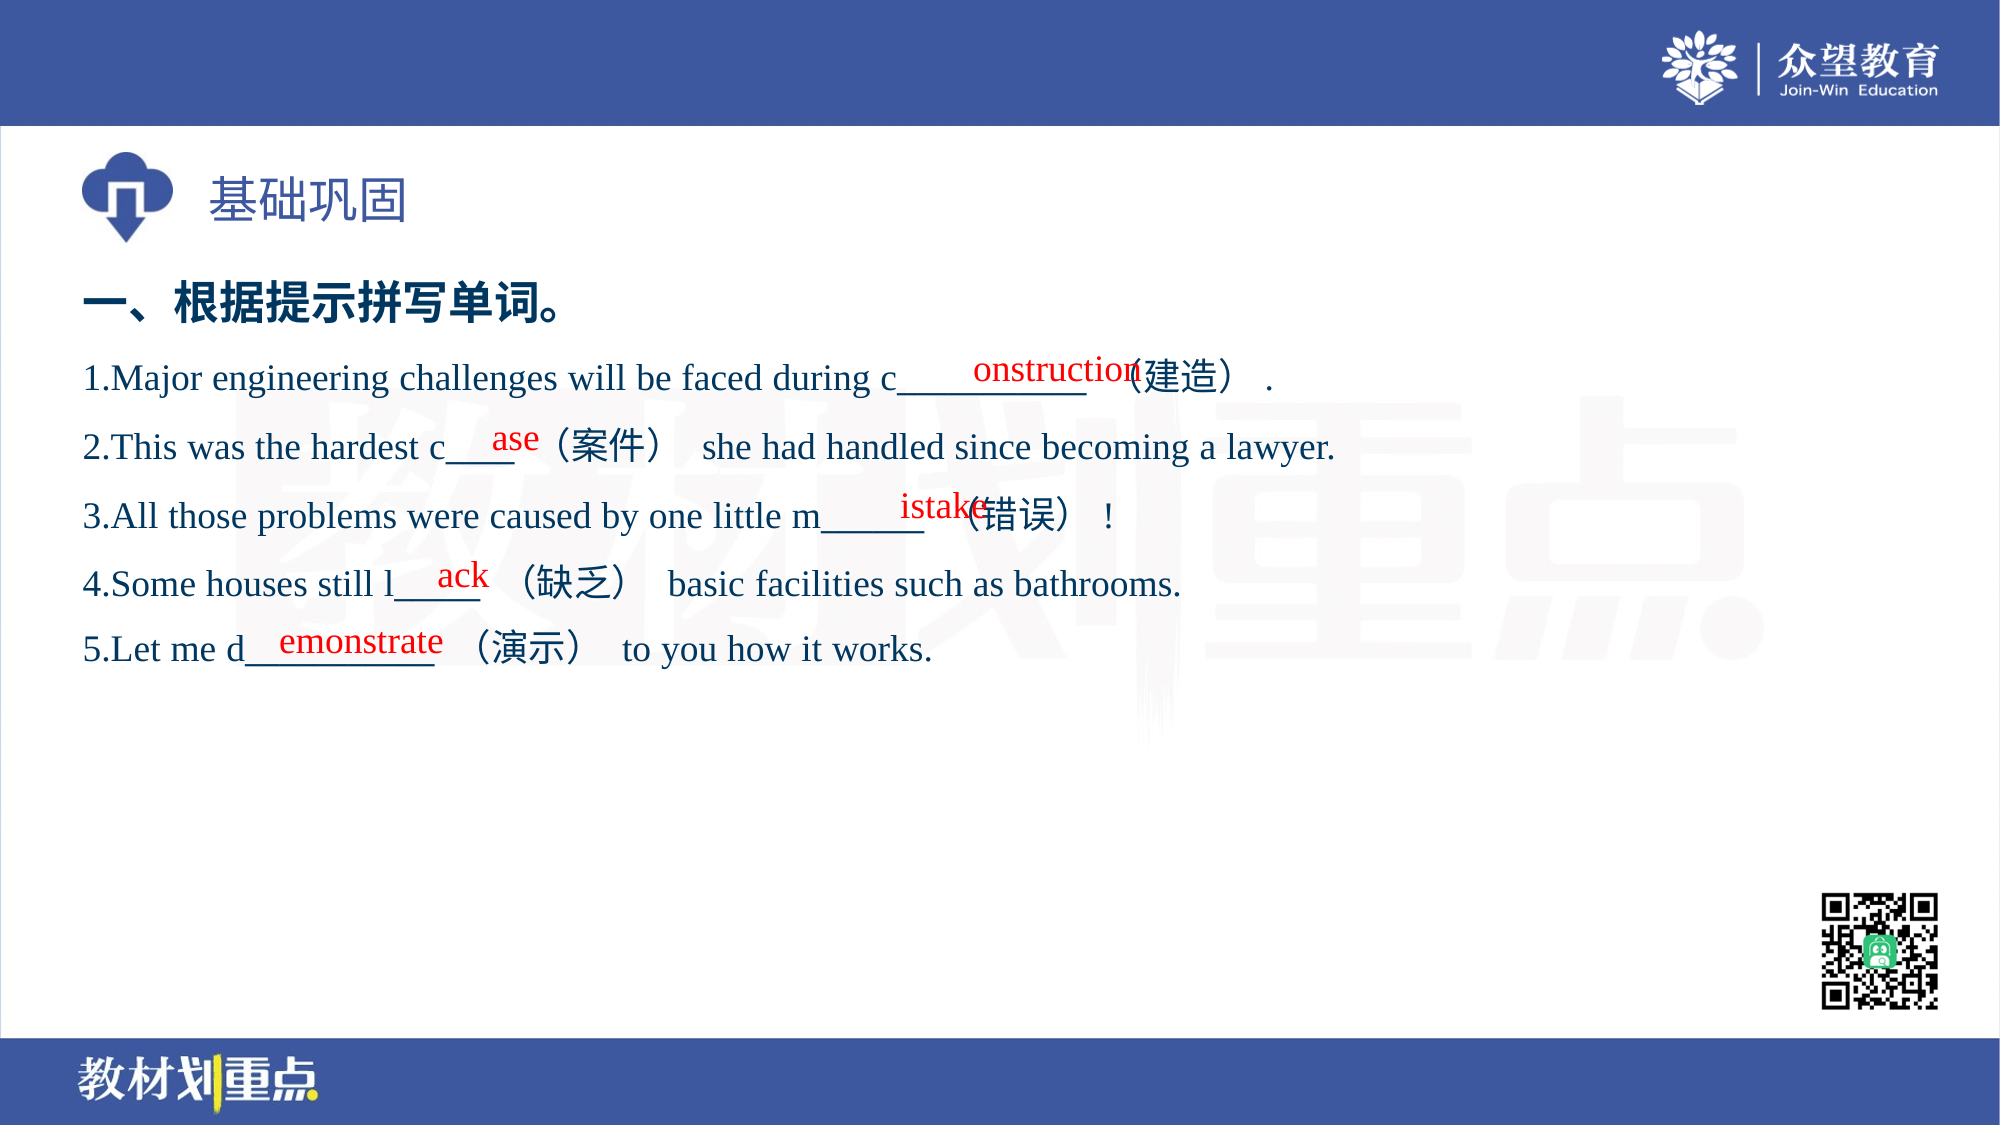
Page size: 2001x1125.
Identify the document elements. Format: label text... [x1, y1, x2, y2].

text_box emonstrate [265, 595, 458, 655]
text_box 1.Major engineering challenges will be faced during c___________ （建造）. 2.This was the hardest c____ （案件） she had handled since becoming a lawyer. 3.All those problems were caused by one little m______ （错误）! 4.Some houses still l_____ （缺乏） basic facilities such as bathrooms. 5.Let me d___________ （演示） to you how it works. [82, 329, 1817, 663]
picture [0, 0, 2000, 1125]
text_box istake [886, 461, 1002, 520]
text_box onstruction [959, 324, 1156, 383]
text_box ack [424, 530, 504, 589]
text_box ase [478, 393, 554, 452]
text_box 一、根据提示拼写单词。 [82, 247, 1817, 329]
